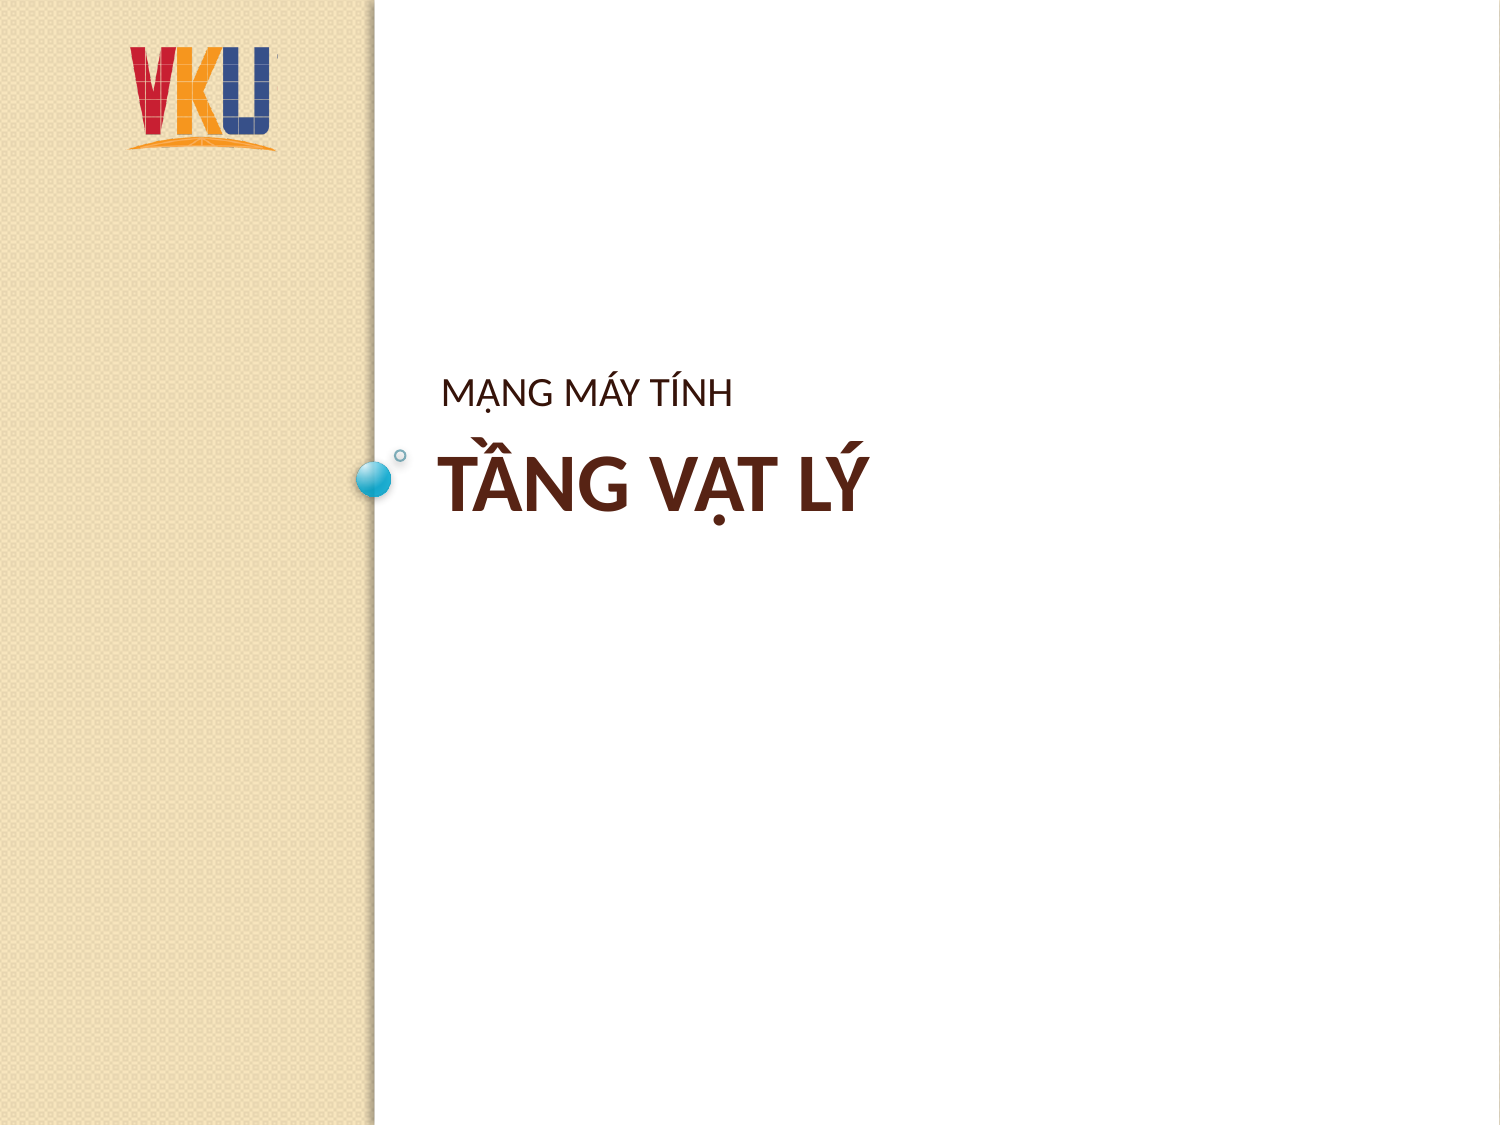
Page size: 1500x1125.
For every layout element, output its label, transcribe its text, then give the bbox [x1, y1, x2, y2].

title TẦNG VẬT LÝ [422, 426, 1473, 802]
list MẠNG MÁY TÍNH [422, 174, 1473, 423]
picture [116, 29, 284, 165]
